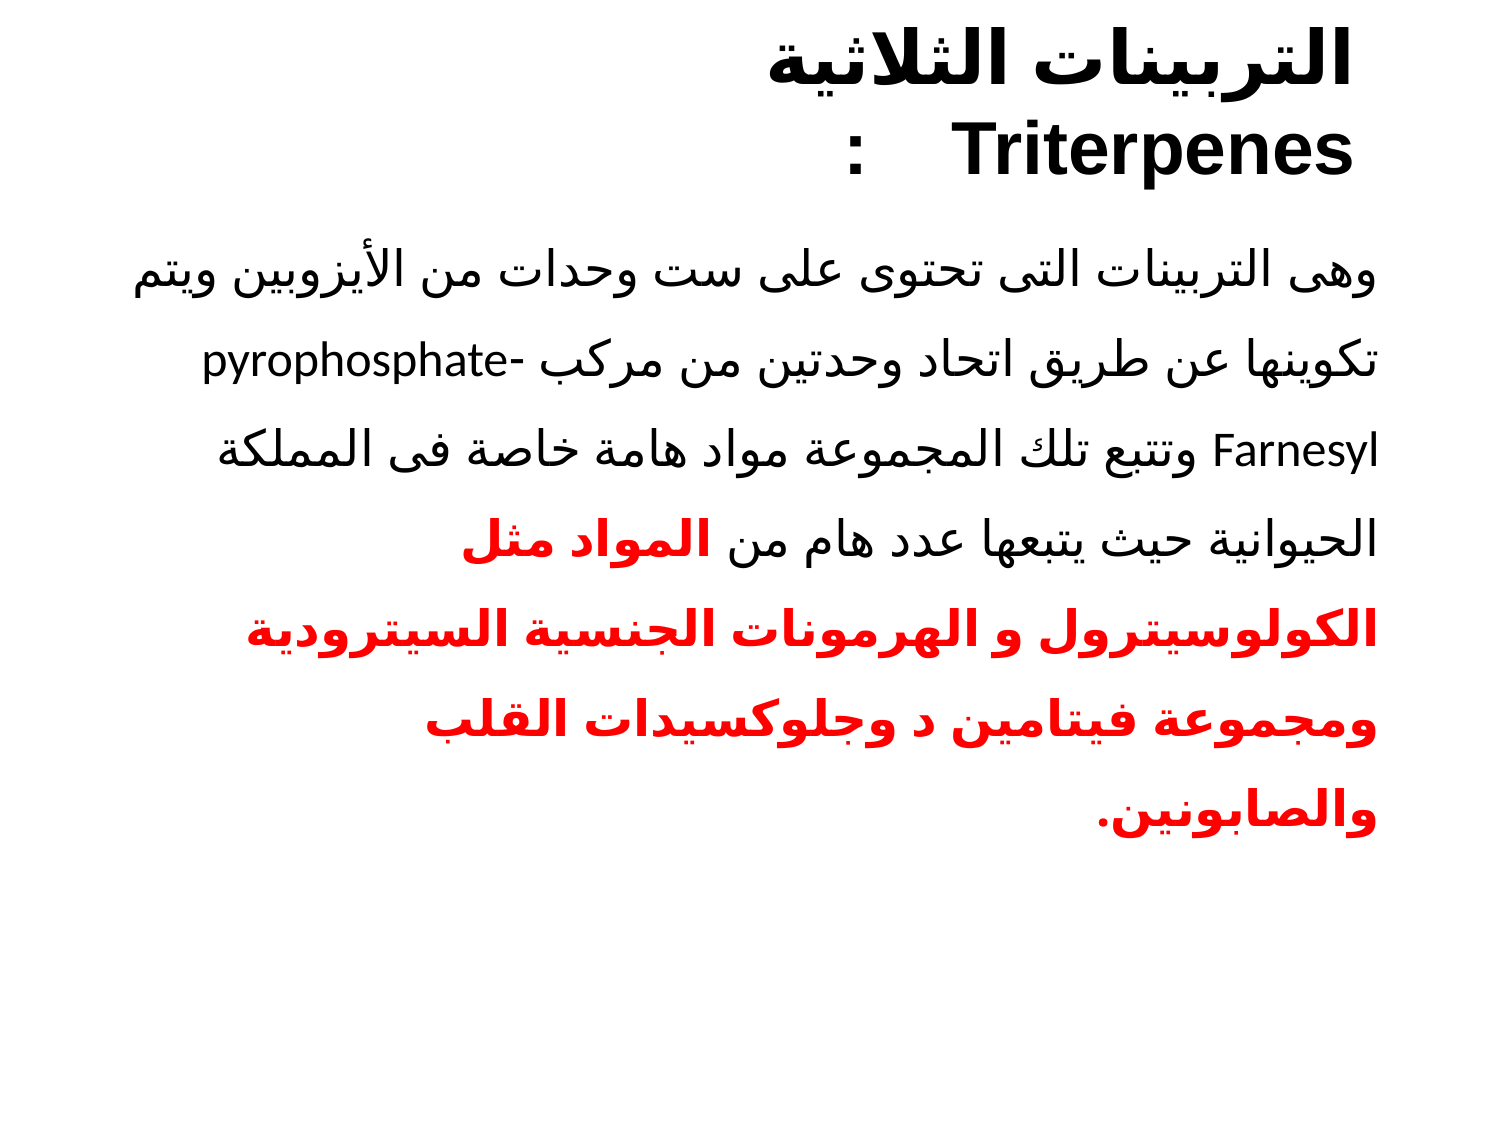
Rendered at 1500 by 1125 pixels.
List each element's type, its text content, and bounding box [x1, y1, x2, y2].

text_box وهى التربينات التى تحتوى على ست وحدات من الأيزوبين ويتم تكوينها عن طريق اتحاد وحدتين من مركب -pyrophosphate Farnesyl وتتبع تلك المجموعة مواد هامة خاصة فى المملكة الحيوانية حيث يتبعها عدد هام من المواد مثل الكولوسيترول و الهرمونات الجنسية السيترودية ومجموعة فيتامين د وجلوكسيدات القلب والصابونين. [117, 199, 1395, 844]
text_box التربينات الثلاثية Triterpenes : [140, 2, 1371, 198]
